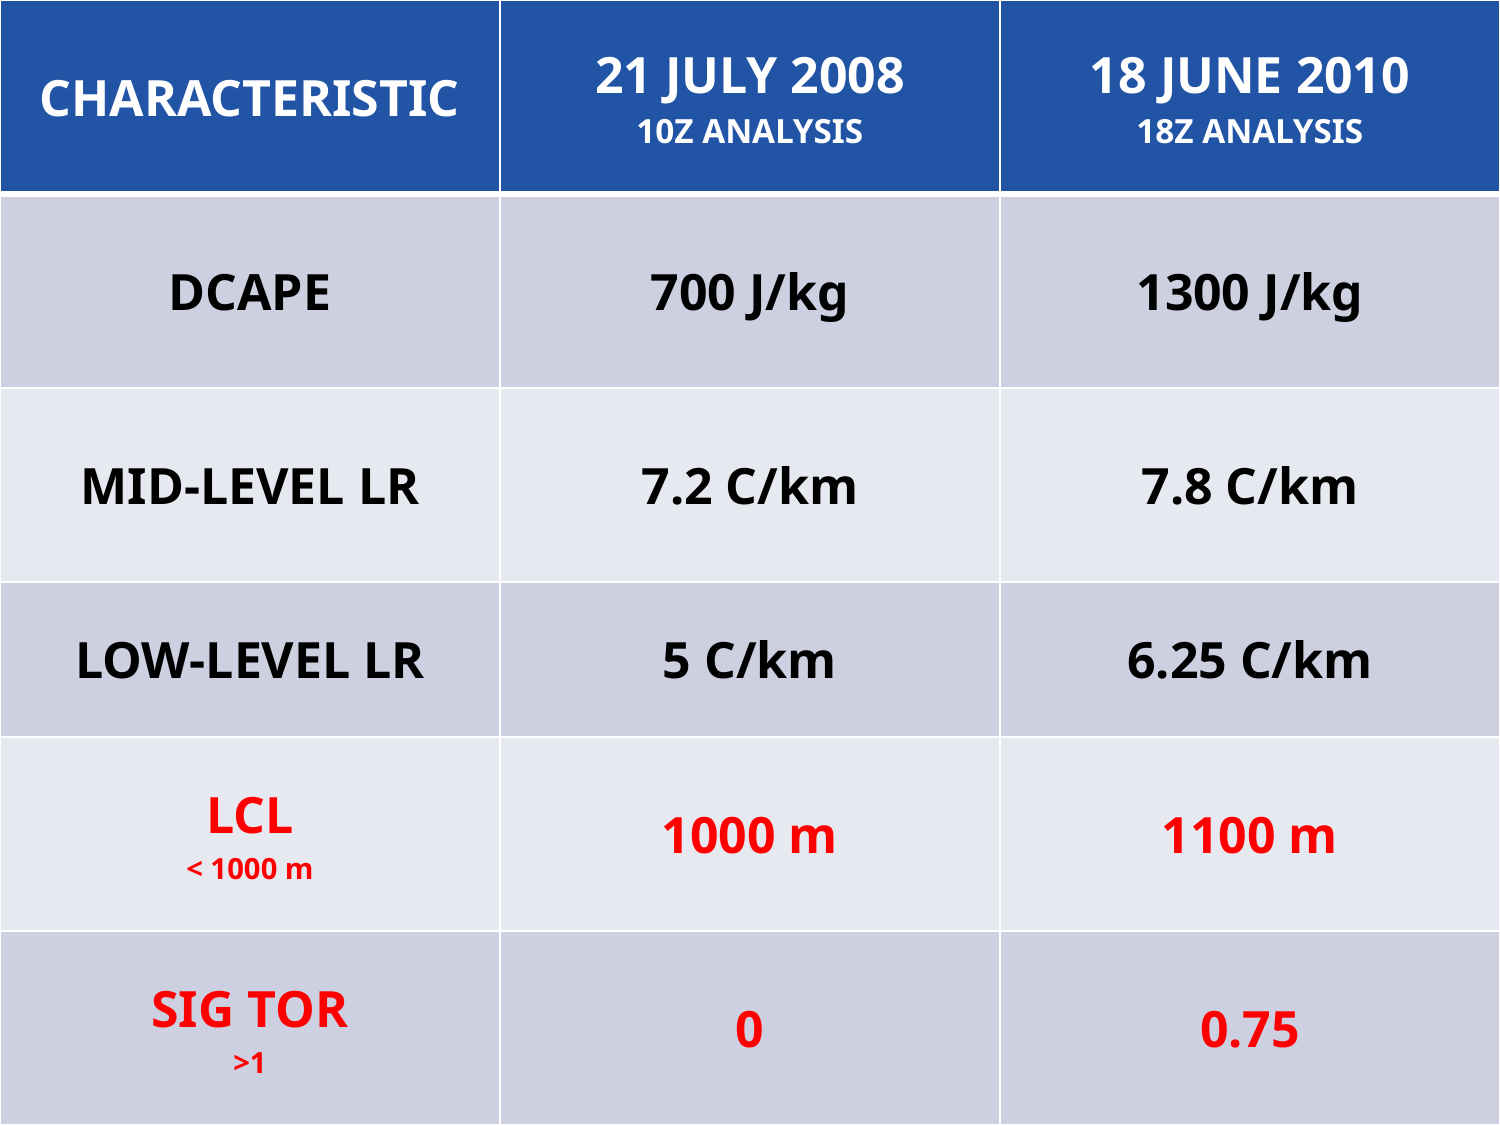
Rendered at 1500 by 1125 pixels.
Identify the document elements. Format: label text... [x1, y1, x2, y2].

table_cell 6.25 C/km [1001, 583, 1499, 736]
table_header CHARACTERISTIC [1, 1, 499, 191]
table_cell SIG TOR >1 [1, 932, 499, 1124]
table_cell 7.2 C/km [501, 389, 999, 581]
table_cell 1000 m [501, 738, 999, 930]
table_cell 5 C/km [501, 583, 999, 736]
table_cell 1300 J/kg [1001, 197, 1499, 387]
table_cell LOW-LEVEL LR [1, 583, 499, 736]
table_cell LCL < 1000 m [1, 738, 499, 930]
table_cell DCAPE [1, 197, 499, 387]
table_cell 0 [501, 932, 999, 1124]
table_cell 0.75 [1001, 932, 1499, 1124]
table_header 18 JUNE 2010 18Z ANALYSIS [1001, 1, 1499, 191]
table_cell MID-LEVEL LR [1, 389, 499, 581]
table_header 21 JULY 2008 10Z ANALYSIS [501, 1, 999, 191]
table_cell 1100 m [1001, 738, 1499, 930]
table_cell 7.8 C/km [1001, 389, 1499, 581]
table_cell 700 J/kg [501, 197, 999, 387]
